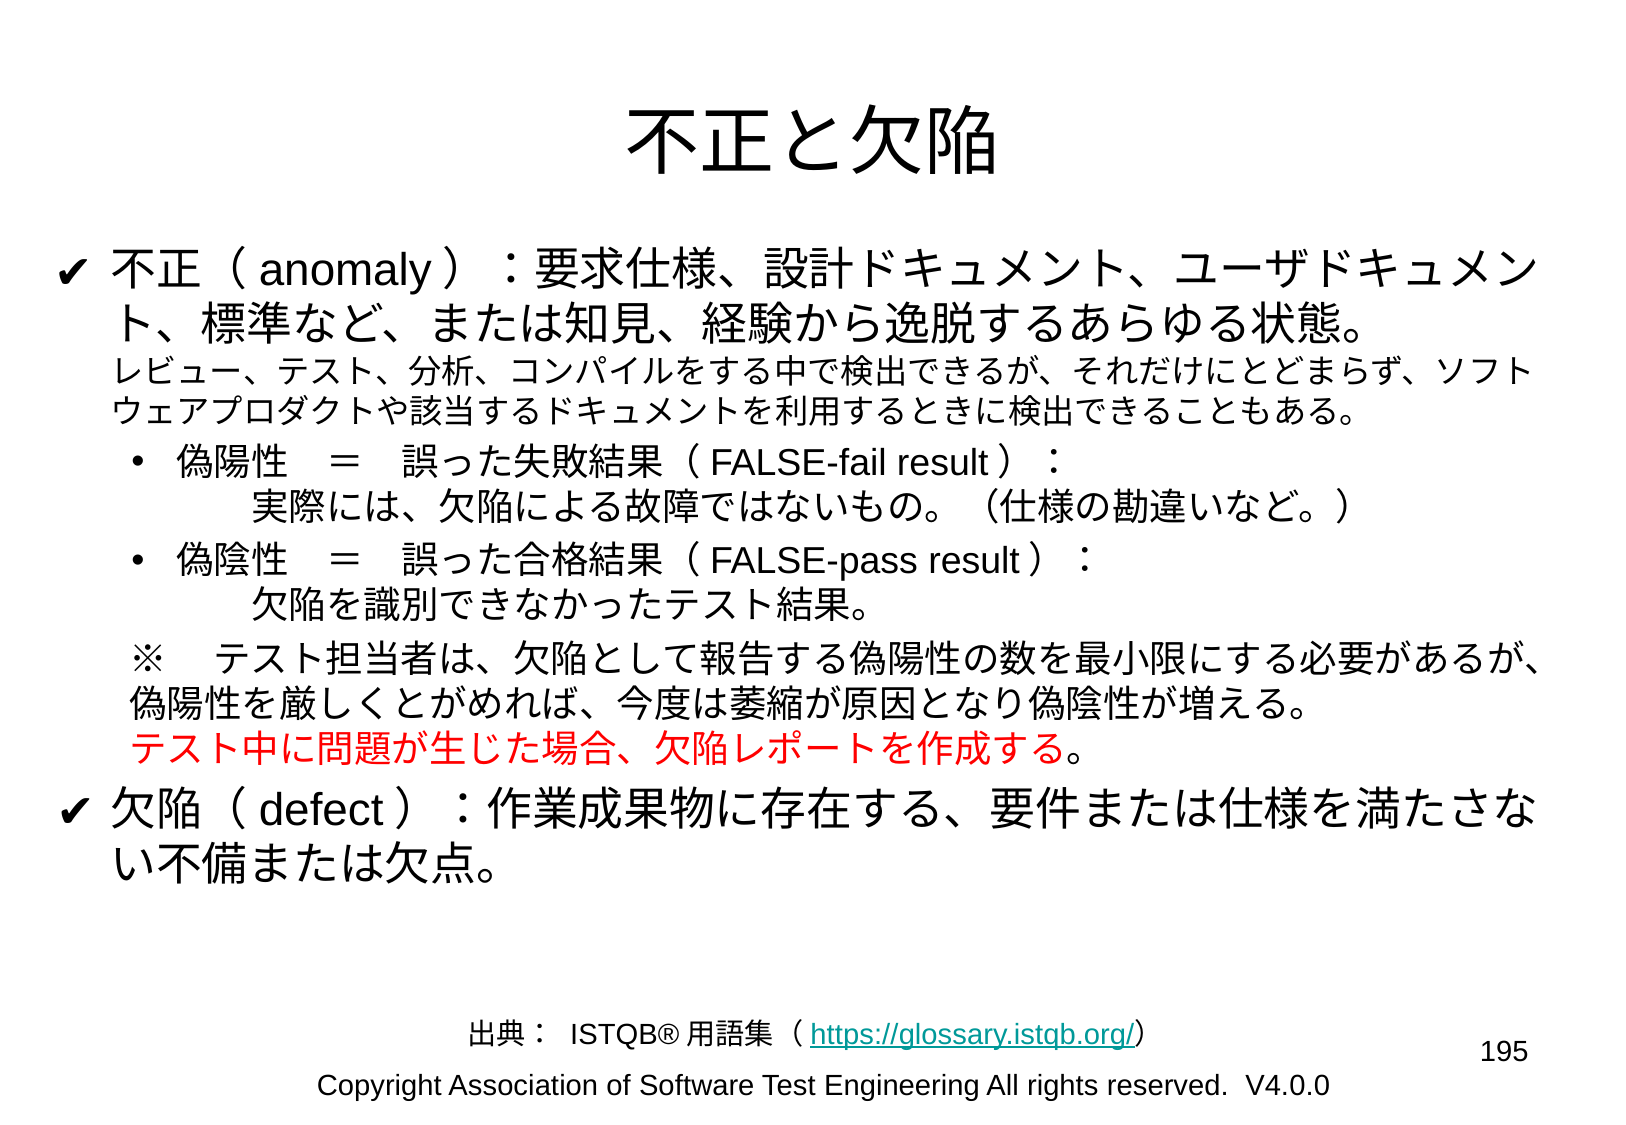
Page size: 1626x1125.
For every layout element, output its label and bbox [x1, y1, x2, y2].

slide_number [1415, 1058, 1544, 1103]
list [39, 232, 1586, 982]
text_box [51, 1008, 1580, 1058]
footer [233, 1058, 1415, 1103]
title [81, 45, 1544, 232]
